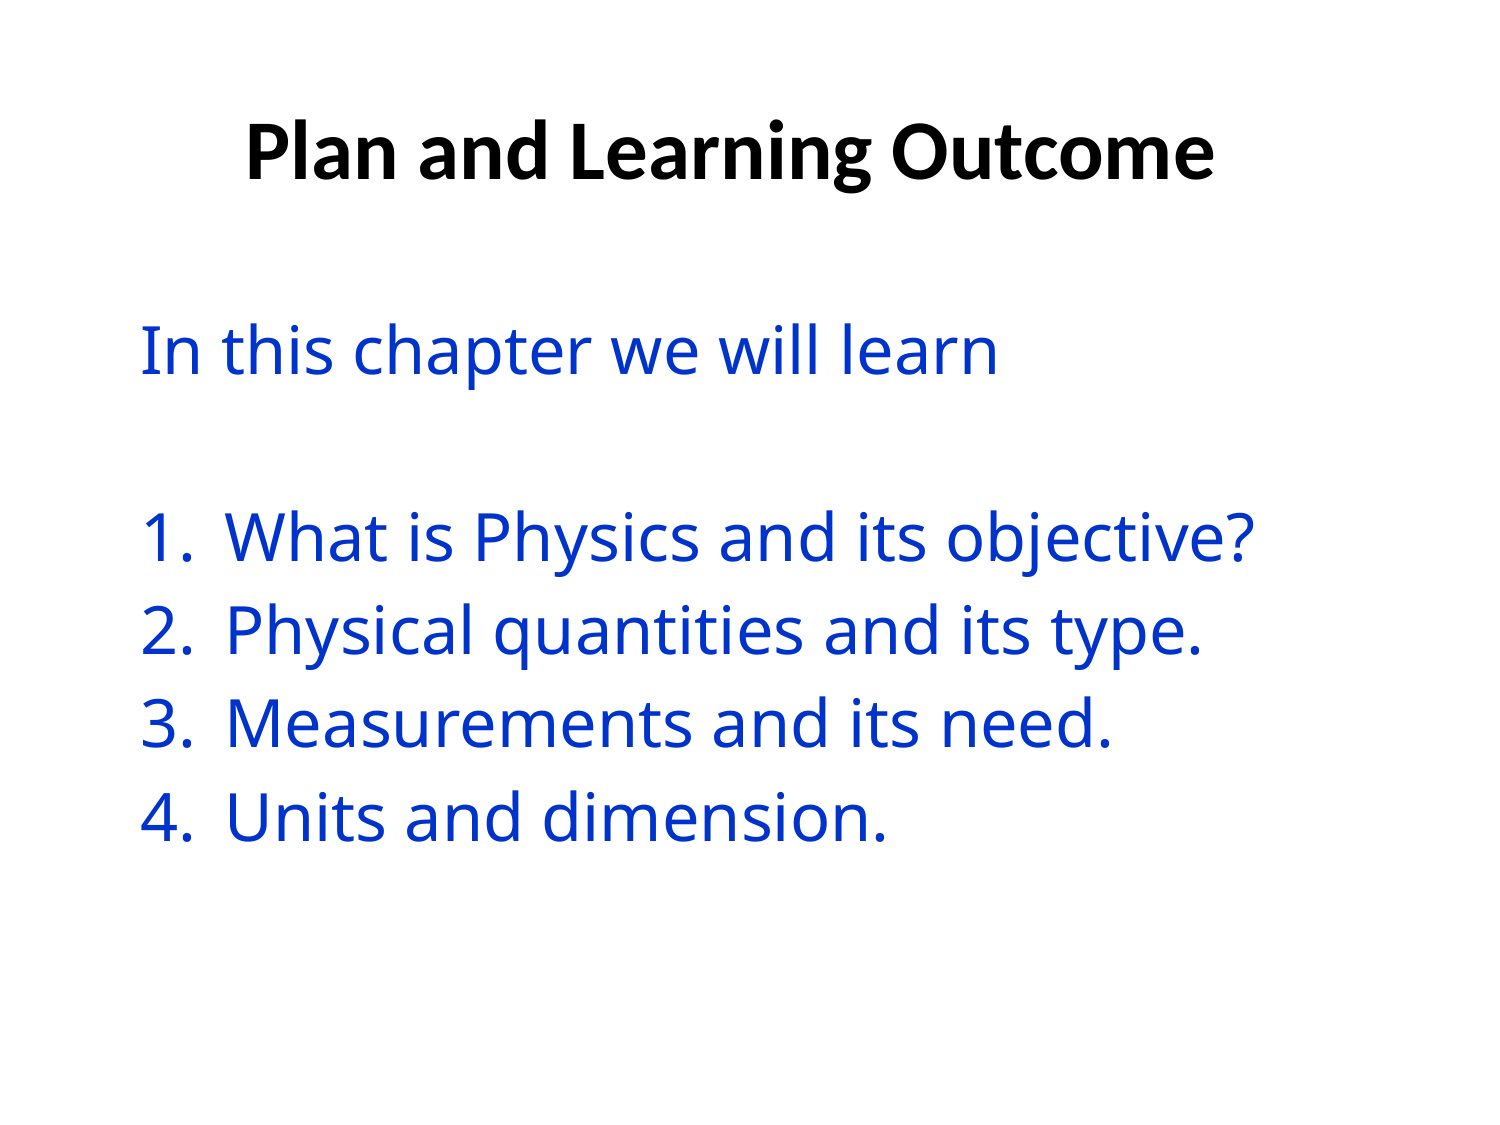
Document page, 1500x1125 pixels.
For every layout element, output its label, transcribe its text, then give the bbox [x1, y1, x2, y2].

subtitle In this chapter we will learn What is Physics and its objective? Physical quantities and its type. Measurements and its need. Units and dimension. [125, 299, 1413, 975]
title Plan and Learning Outcome [150, 50, 1313, 242]
